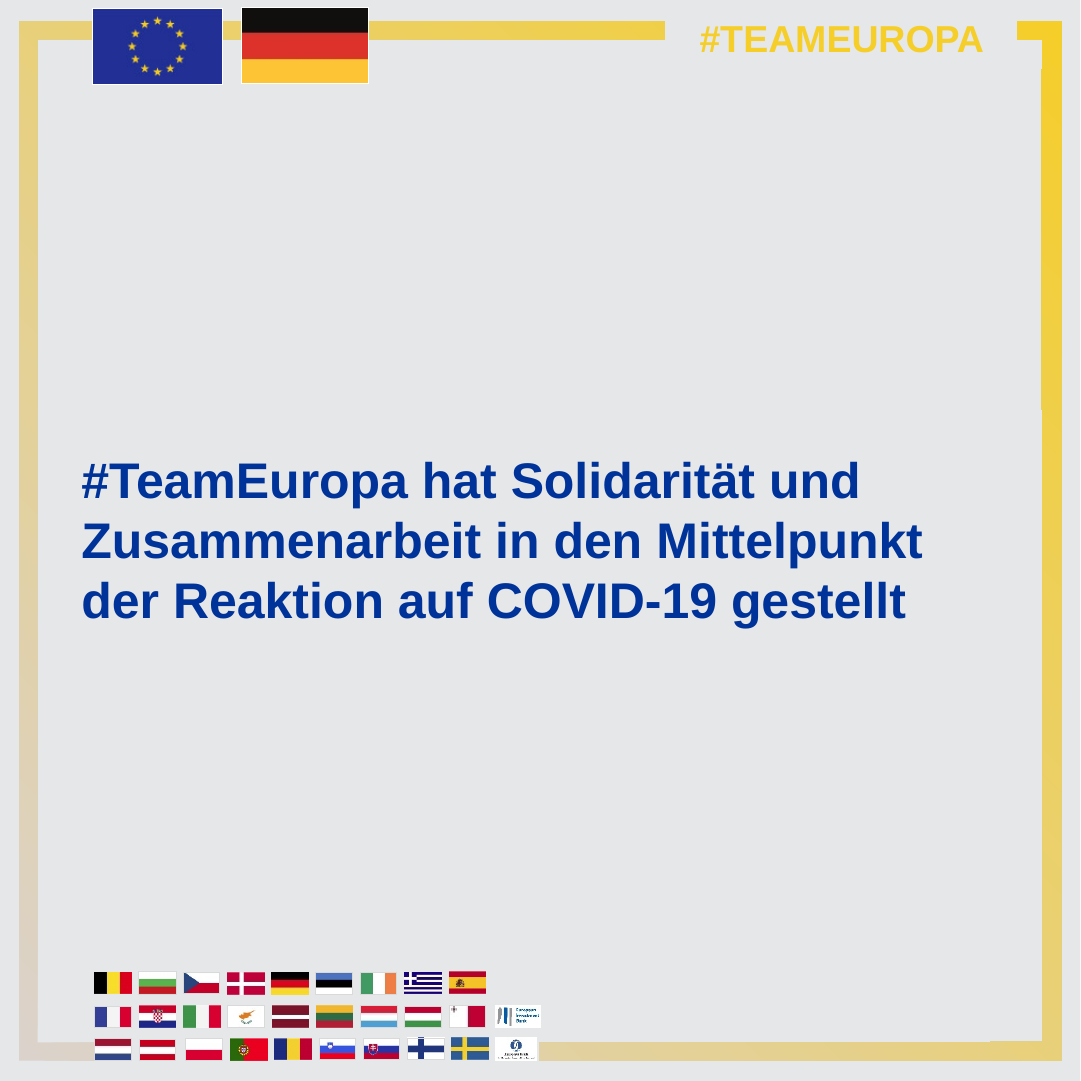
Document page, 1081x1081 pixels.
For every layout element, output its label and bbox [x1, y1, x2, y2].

picture [0, 0, 1081, 1081]
text_box [92, 8, 541, 1061]
